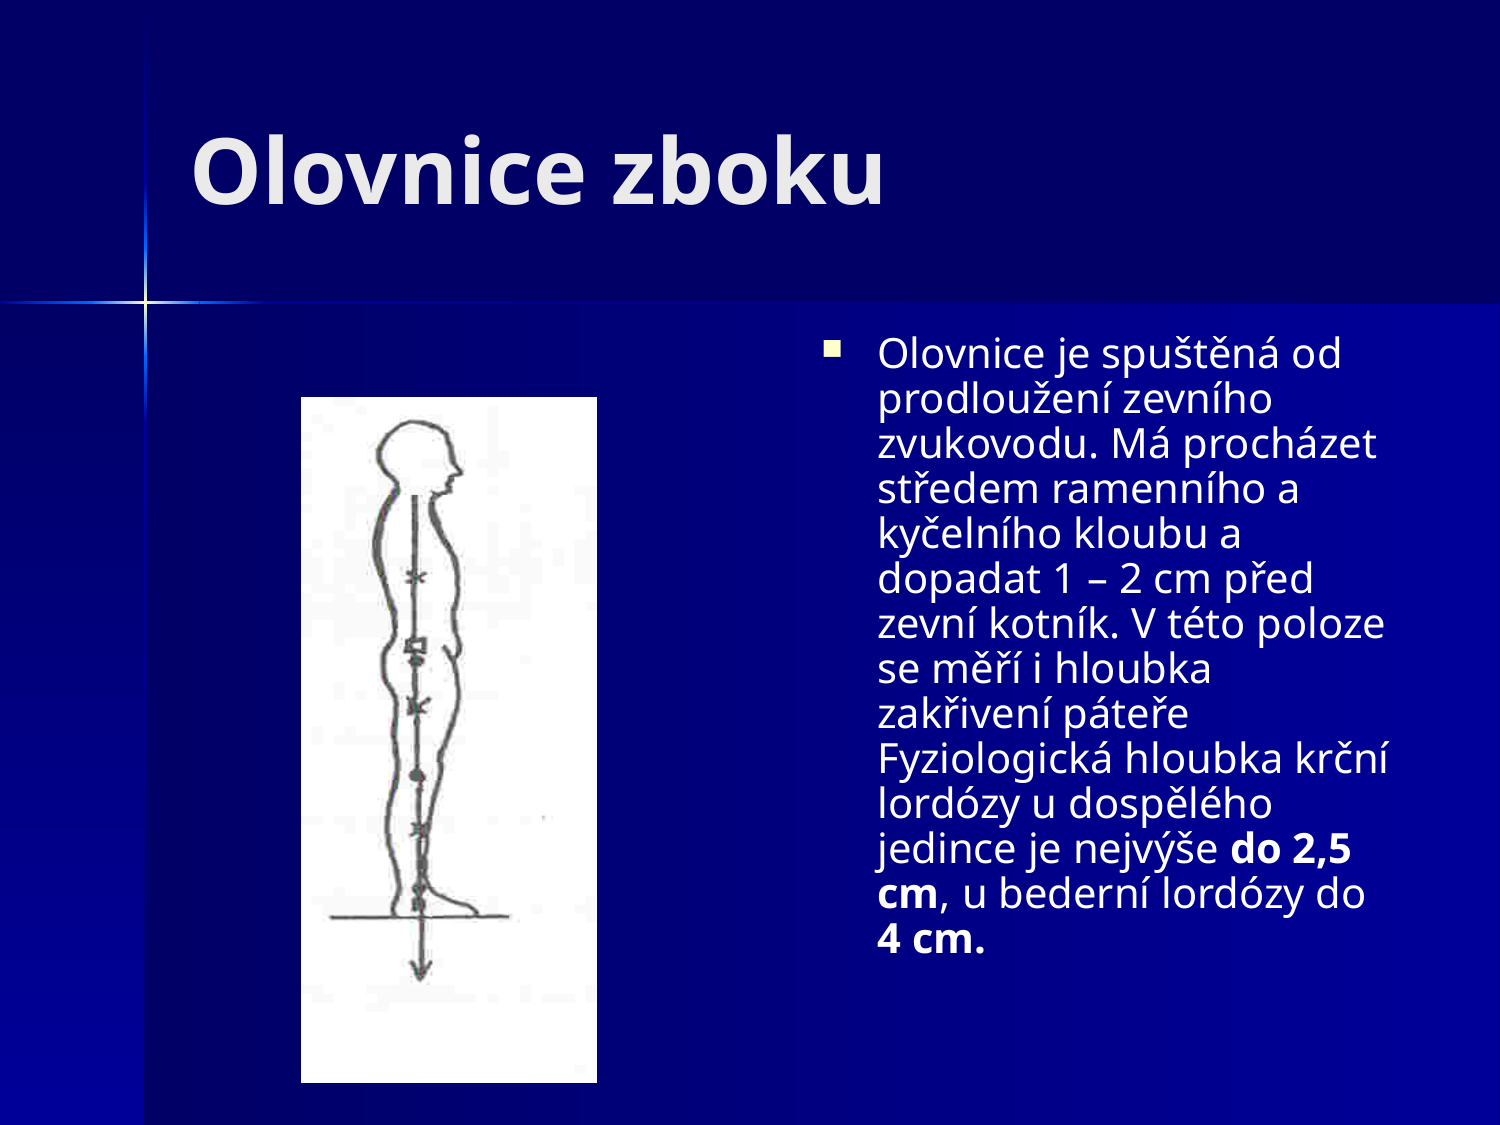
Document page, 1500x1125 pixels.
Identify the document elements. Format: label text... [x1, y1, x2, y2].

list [300, 396, 597, 1083]
title Olovnice zboku [174, 49, 1413, 286]
list Olovnice je spuštěná od prodloužení zevního zvukovodu. Má procházet středem ramenního a kyčelního kloubu a dopadat 1 – 2 cm před zevní kotník. V této poloze se měří i hloubka zakřivení páteře Fyziologická hloubka krční lordózy u dospělého jedince je nejvýše do 2,5 cm, u bederní lordózy do 4 cm. [806, 324, 1413, 1001]
